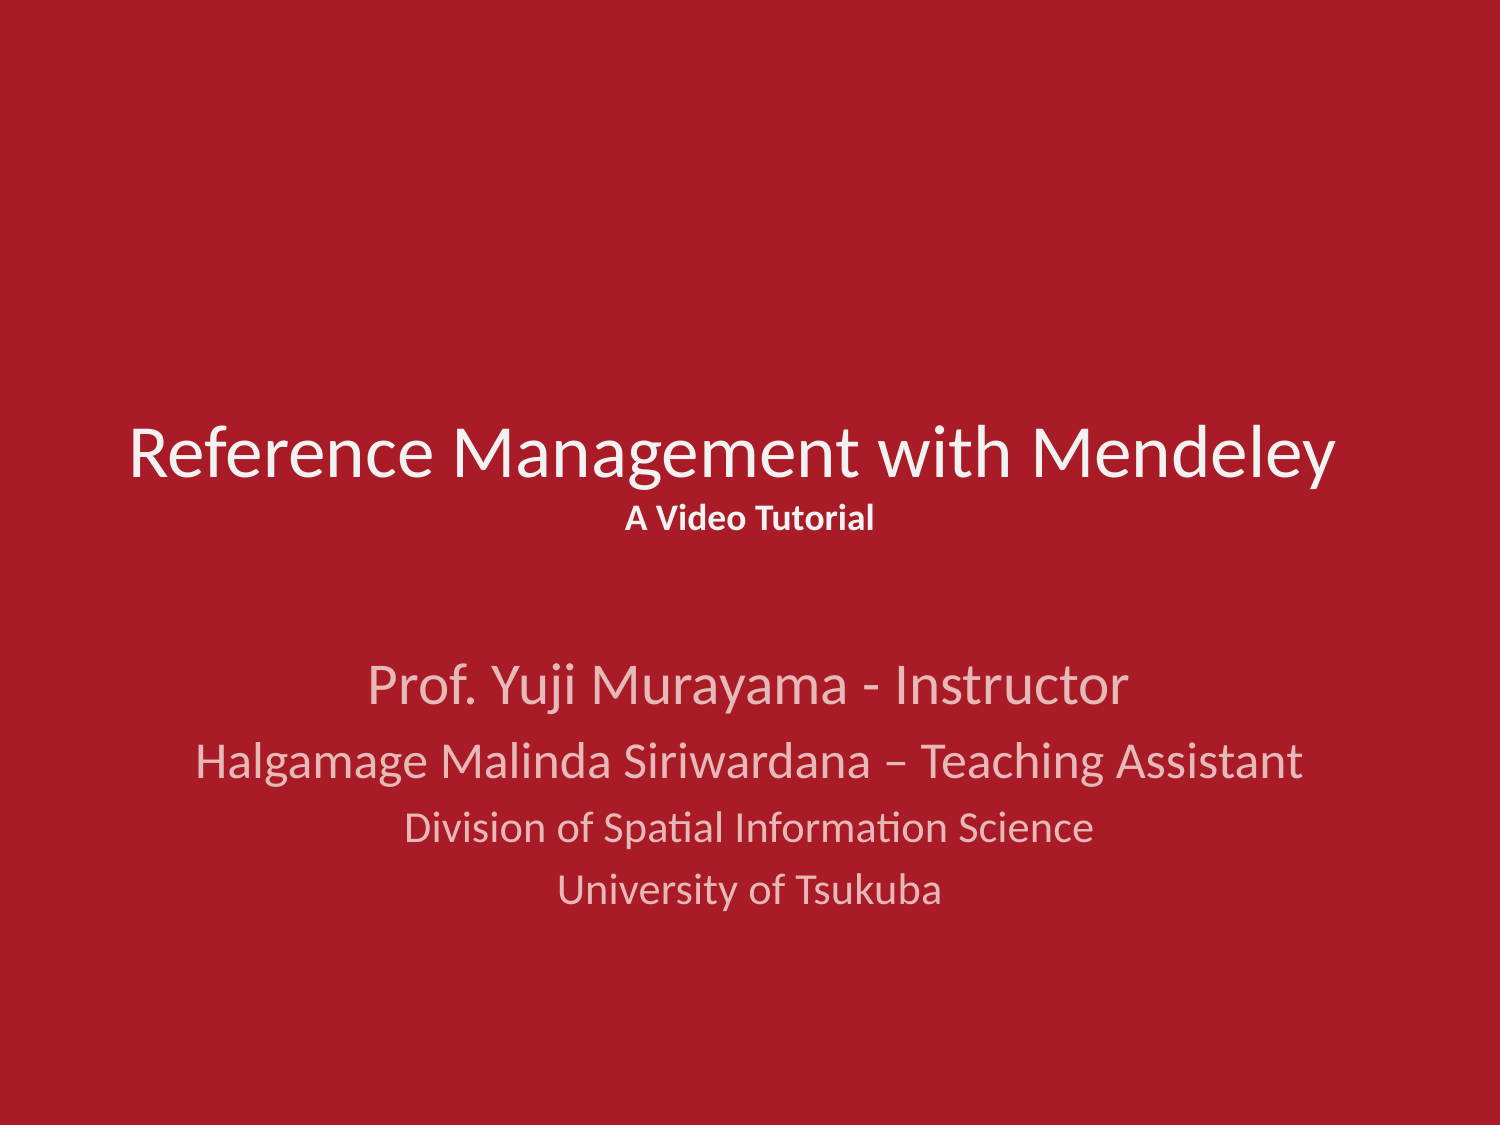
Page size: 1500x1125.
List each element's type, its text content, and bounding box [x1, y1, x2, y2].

subtitle Prof. Yuji Murayama - Instructor Halgamage Malinda Siriwardana – Teaching Assistant Division of Spatial Information Science University of Tsukuba [112, 637, 1388, 925]
title Reference Management with Mendeley A Video Tutorial [112, 349, 1388, 591]
